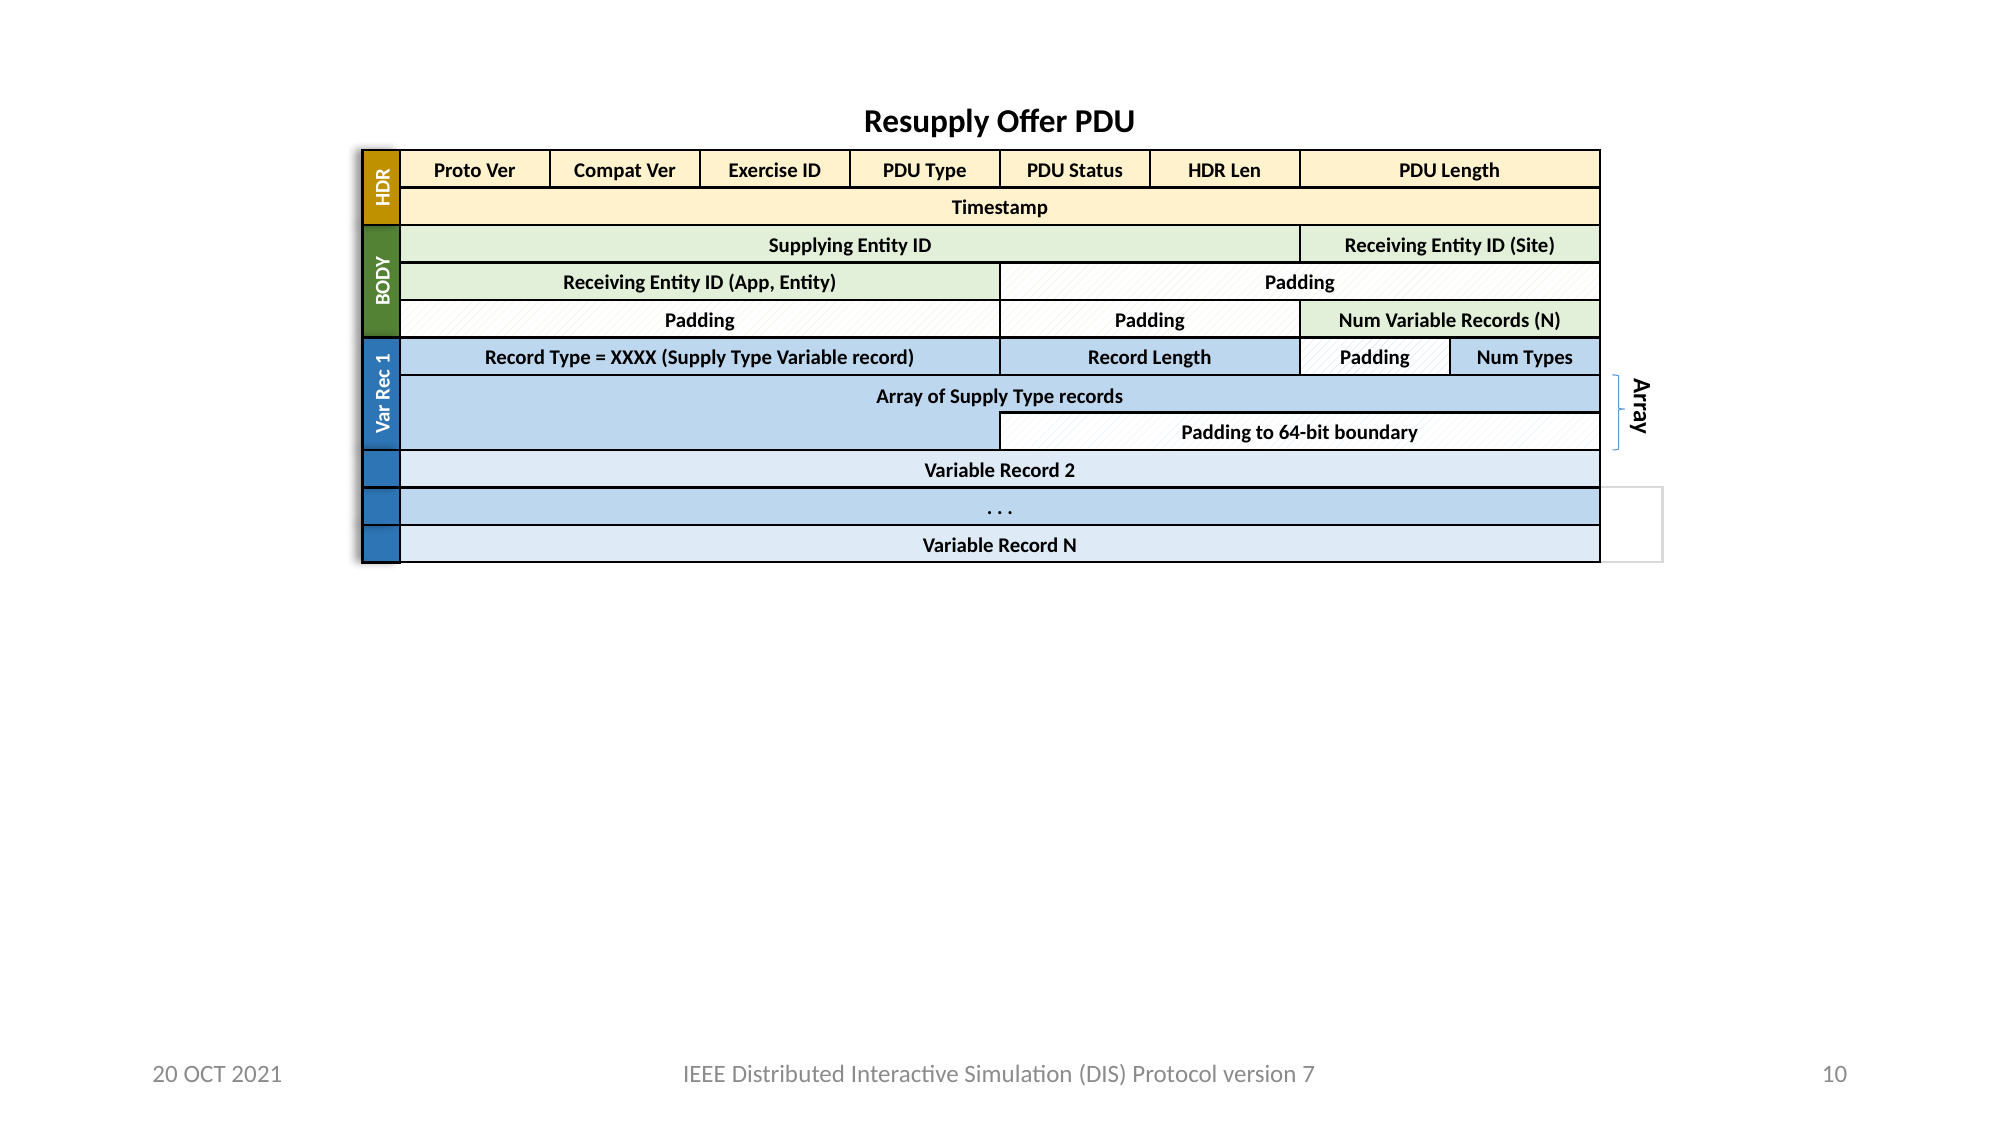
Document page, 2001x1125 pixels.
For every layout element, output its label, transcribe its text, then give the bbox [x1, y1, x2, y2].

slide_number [137, 1042, 588, 1103]
slide_number 10 [1412, 1042, 1863, 1103]
footer IEEE Distributed Interactive Simulation (DIS) Protocol version 7 [662, 1042, 1338, 1103]
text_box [362, 99, 1663, 563]
